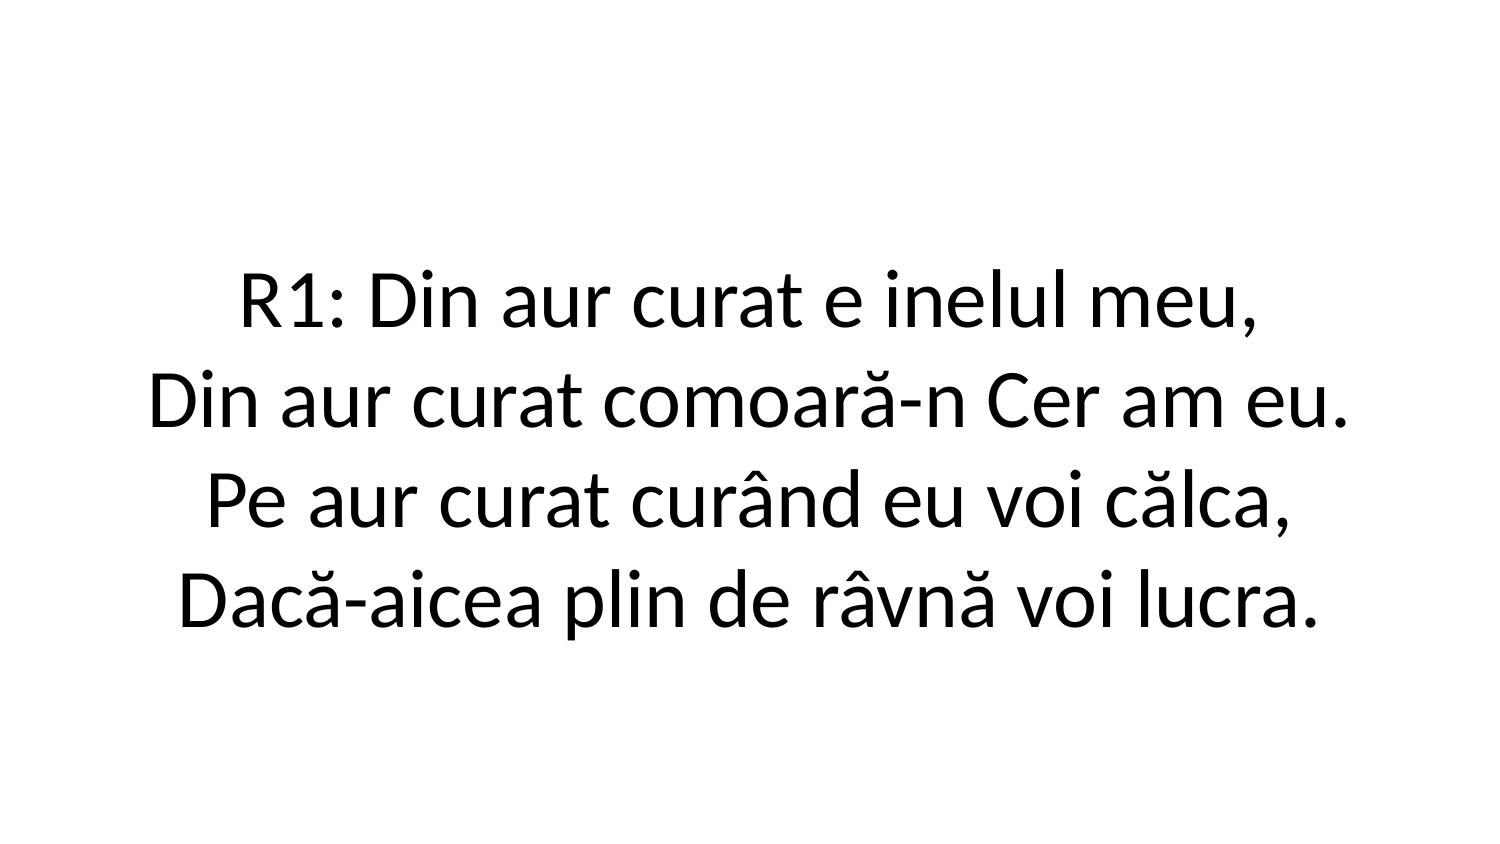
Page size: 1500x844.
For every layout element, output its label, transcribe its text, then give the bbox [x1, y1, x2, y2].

text_box R1: Din aur curat e inelul meu, Din aur curat comoară-n Cer am eu. Pe aur curat curând eu voi călca, Dacă-aicea plin de râvnă voi lucra. [132, 192, 1368, 652]
